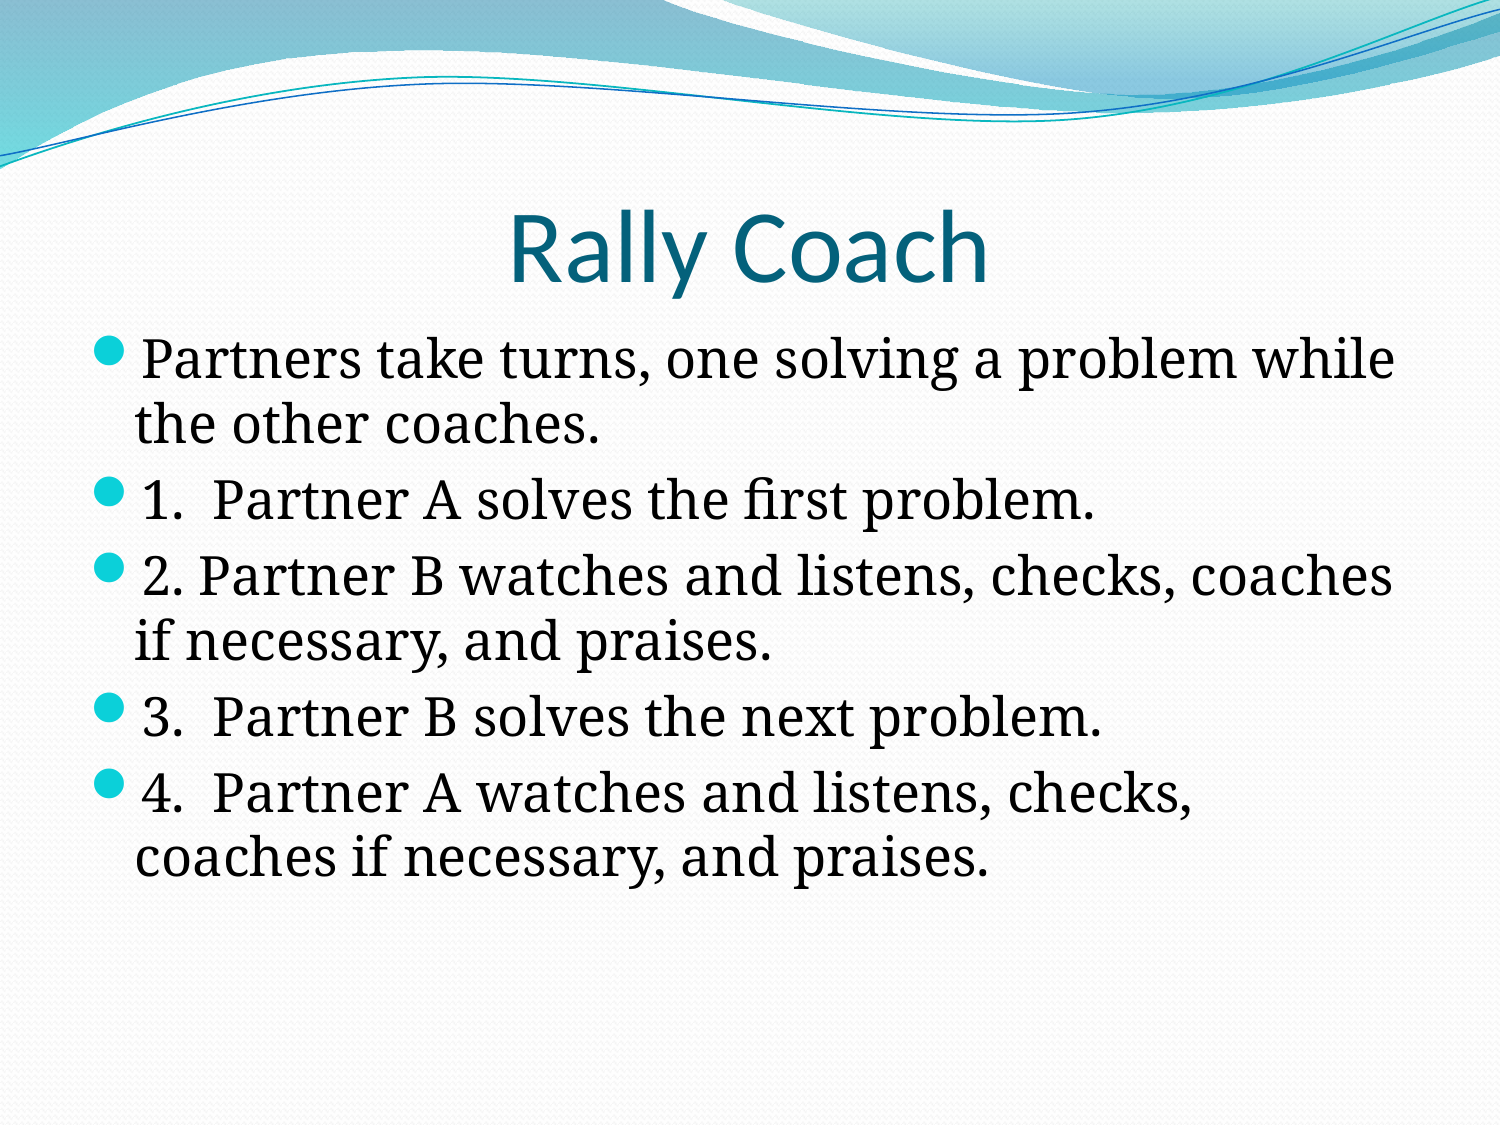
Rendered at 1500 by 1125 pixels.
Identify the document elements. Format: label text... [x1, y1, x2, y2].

list Partners take turns, one solving a problem while the other coaches. 1. Partner A solves the first problem. 2. Partner B watches and listens, checks, coaches if necessary, and praises. 3. Partner B solves the next problem. 4. Partner A watches and listens, checks, coaches if necessary, and praises. [75, 317, 1425, 1038]
title Rally Coach [75, 115, 1425, 303]
